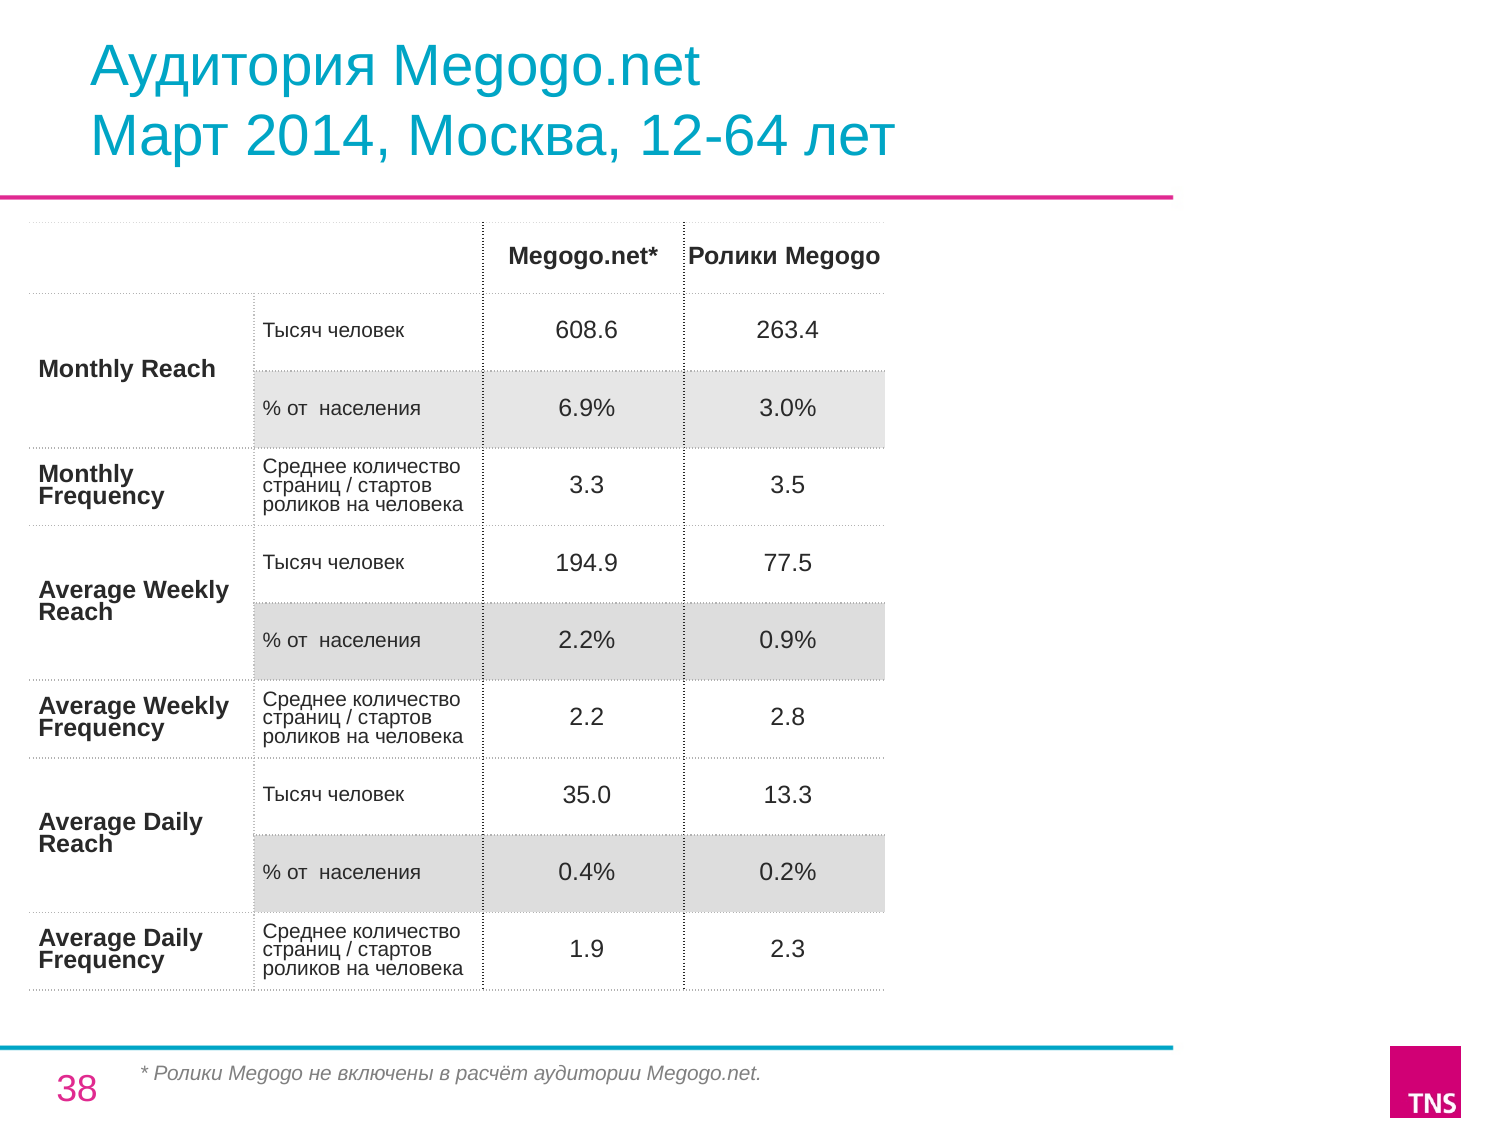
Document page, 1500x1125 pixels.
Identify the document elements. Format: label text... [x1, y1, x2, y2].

table_cell 0.4% [483, 835, 684, 912]
table_cell Average Daily Reach [29, 758, 254, 912]
table_cell 2.3 [684, 912, 885, 990]
table_cell 13.3 [684, 758, 885, 835]
table_cell Average Daily Frequency [29, 912, 254, 990]
table_cell 6.9% [483, 371, 684, 448]
table_cell Среднее количество страниц / стартов роликов на человека [254, 912, 483, 990]
table_header [29, 223, 483, 294]
table_cell 2.8 [684, 680, 885, 758]
table_cell 3.5 [684, 448, 885, 526]
table_cell % от населения [254, 371, 483, 448]
table_cell 2.2% [483, 603, 684, 680]
table_cell 3.0% [684, 371, 885, 448]
table_cell % от населения [254, 835, 483, 912]
table_cell 0.9% [684, 603, 885, 680]
title Аудитория Megogo.net Март 2014, Москва, 12-64 лет [74, 8, 1476, 187]
table_cell Average Weekly Reach [29, 526, 254, 680]
table_cell % от населения [254, 603, 483, 680]
table_cell 77.5 [684, 526, 885, 603]
table_cell 3.3 [483, 448, 684, 526]
table_cell 0.2% [684, 835, 885, 912]
table_header Ролики Megogo [684, 223, 885, 294]
table_cell 1.9 [483, 912, 684, 990]
table_cell 263.4 [684, 294, 885, 371]
table_cell Monthly Frequency [29, 448, 254, 526]
table_cell Среднее количество страниц / стартов роликов на человека [254, 680, 483, 758]
table_cell 2.2 [483, 680, 684, 758]
table_header Megogo.net* [483, 223, 684, 294]
table_cell Average Weekly Frequency [29, 680, 254, 758]
table_cell 608.6 [483, 294, 684, 371]
table_cell Тысяч человек [254, 294, 483, 371]
table_cell Среднее количество страниц / стартов роликов на человека [254, 448, 483, 526]
table_cell 194.9 [483, 526, 684, 603]
picture [0, 0, 1500, 1125]
table_cell 35.0 [483, 758, 684, 835]
text_box * Ролики Megogo не включены в расчёт аудитории Megogo.net. [124, 1052, 1463, 1092]
table_cell Monthly Reach [29, 294, 254, 448]
slide_number 38 [40, 1055, 392, 1125]
table_cell Тысяч человек [254, 758, 483, 835]
table_cell Тысяч человек [254, 526, 483, 603]
